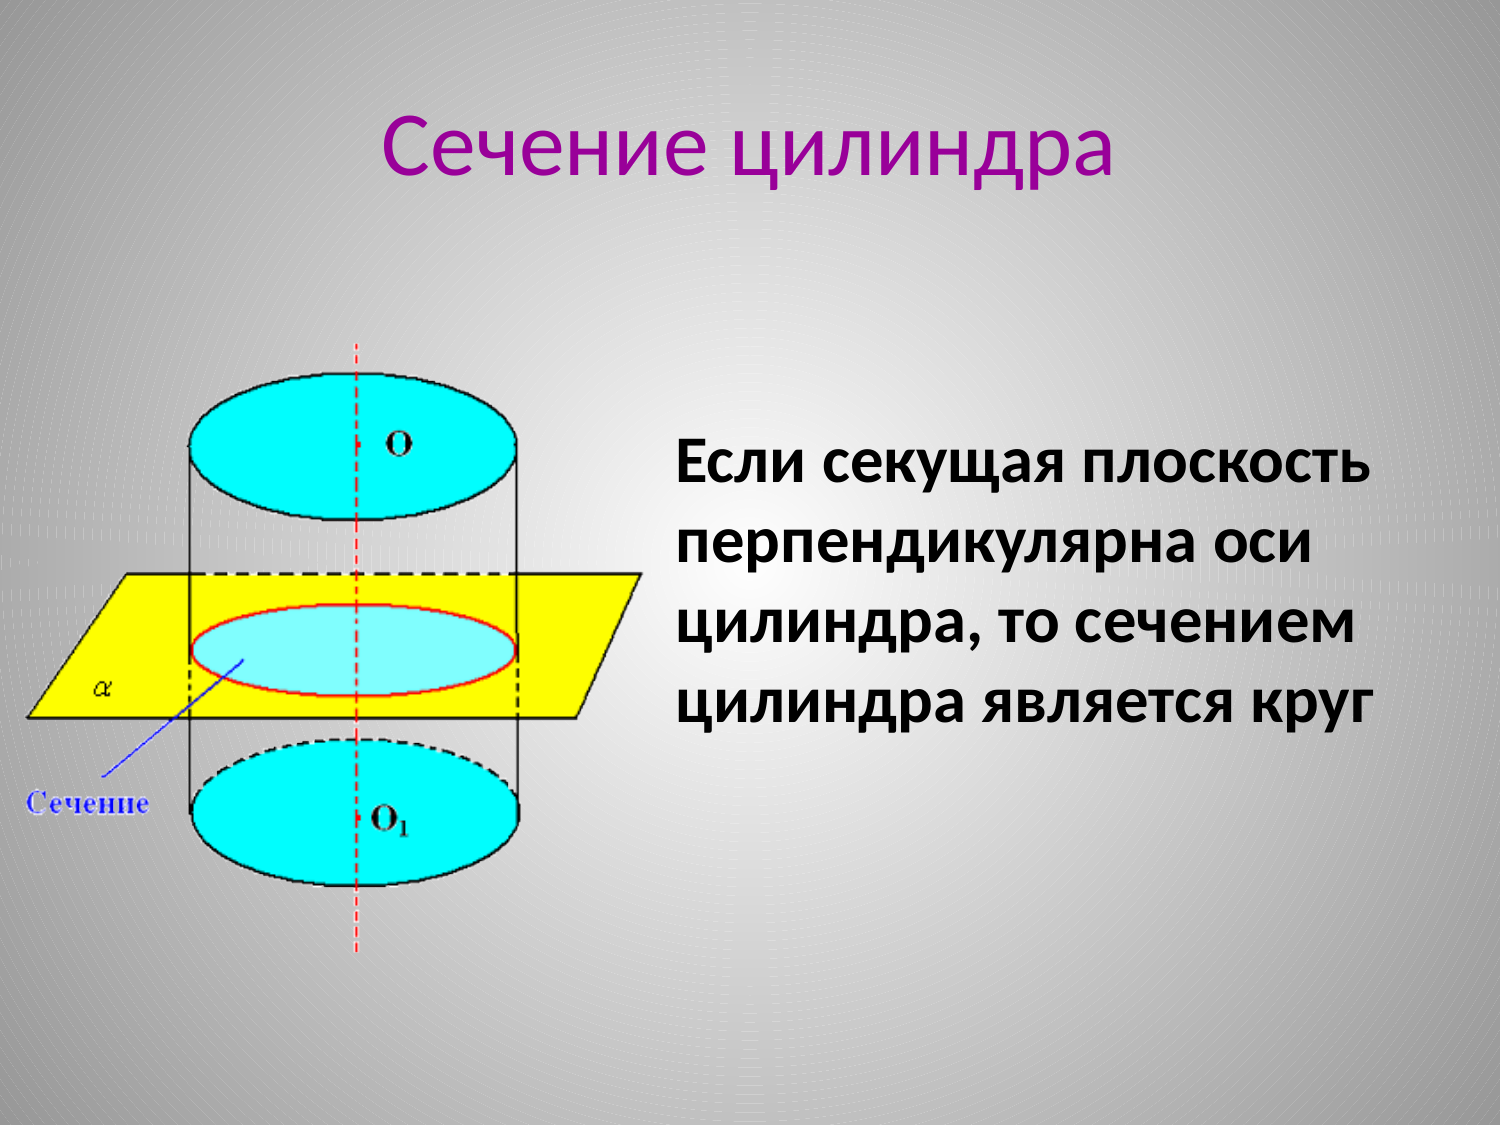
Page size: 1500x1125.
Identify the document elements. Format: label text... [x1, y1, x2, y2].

text_box Если секущая плоскость перпендикулярна оси цилиндра, то сечением цилиндра является круг [940, 408, 1500, 744]
picture [0, 316, 935, 1125]
title Сечение цилиндра [75, 45, 1425, 233]
